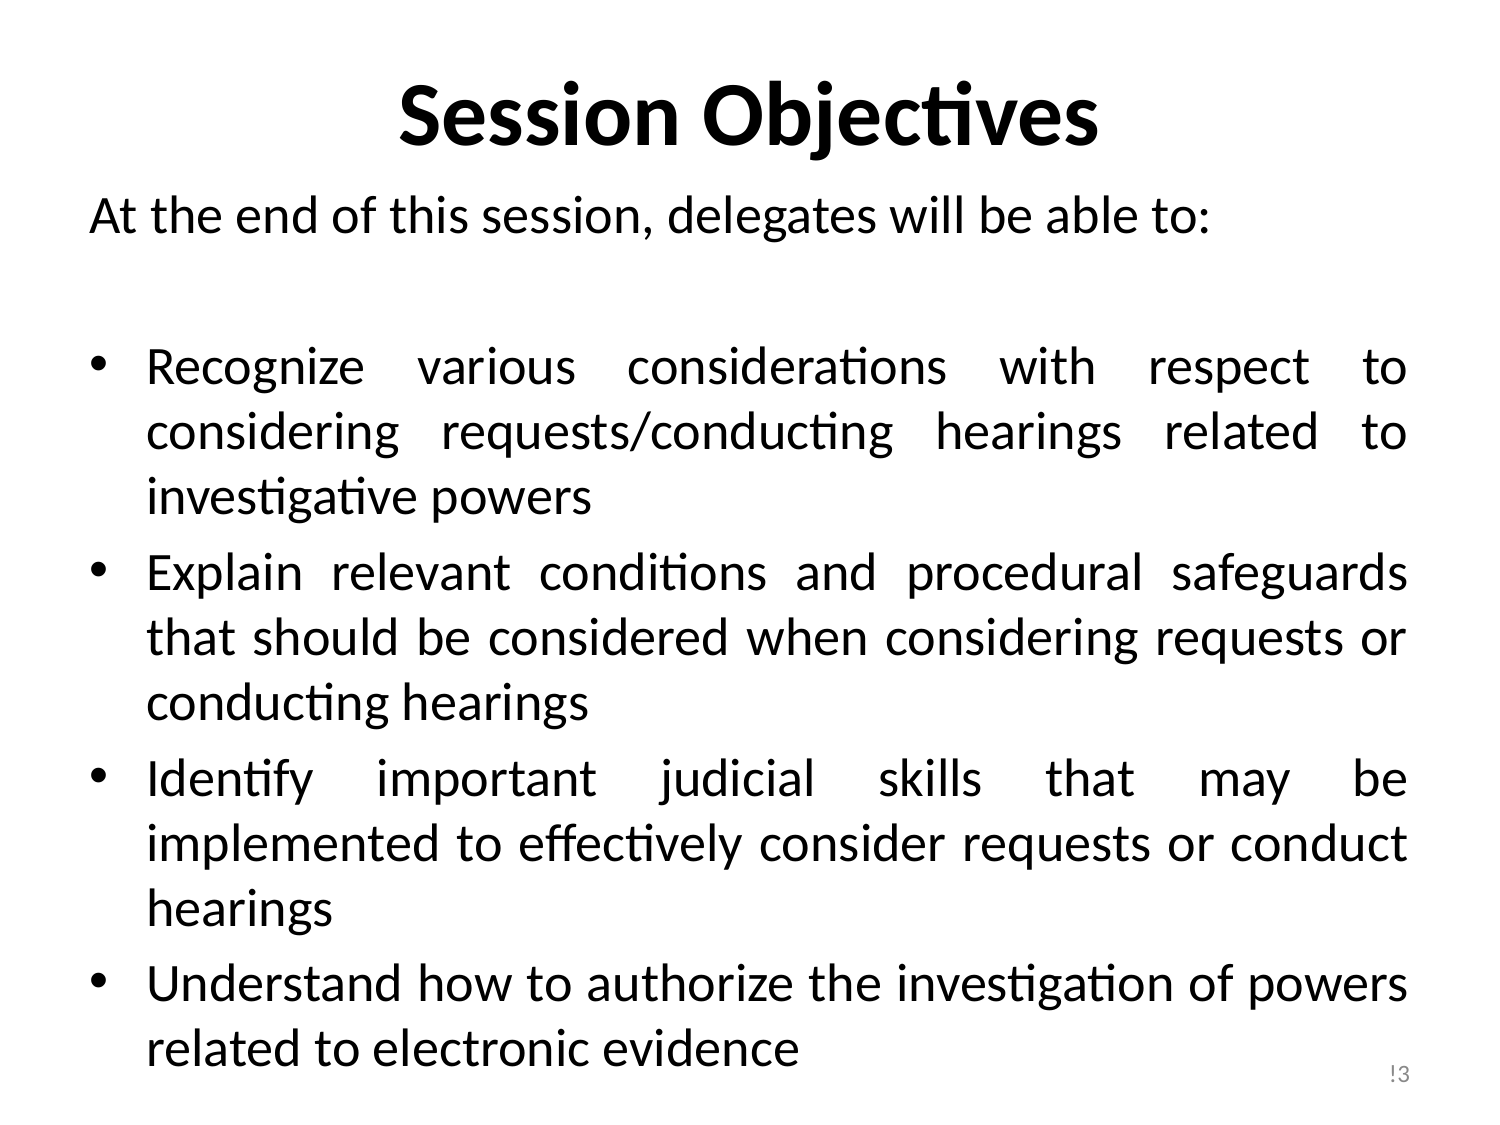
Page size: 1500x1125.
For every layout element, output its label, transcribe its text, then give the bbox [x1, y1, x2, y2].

slide_number !3 [1074, 1042, 1425, 1103]
title Session Objectives [75, 45, 1425, 171]
text_box At the end of this session, delegates will be able to: Recognize various considerations with respect to considering requests/conducting hearings related to investigative powers Explain relevant conditions and procedural safeguards that should be considered when considering requests or conducting hearings Identify important judicial skills that may be implemented to effectively consider requests or conduct hearings Understand how to authorize the investigation of powers related to electronic evidence [74, 171, 1425, 1048]
